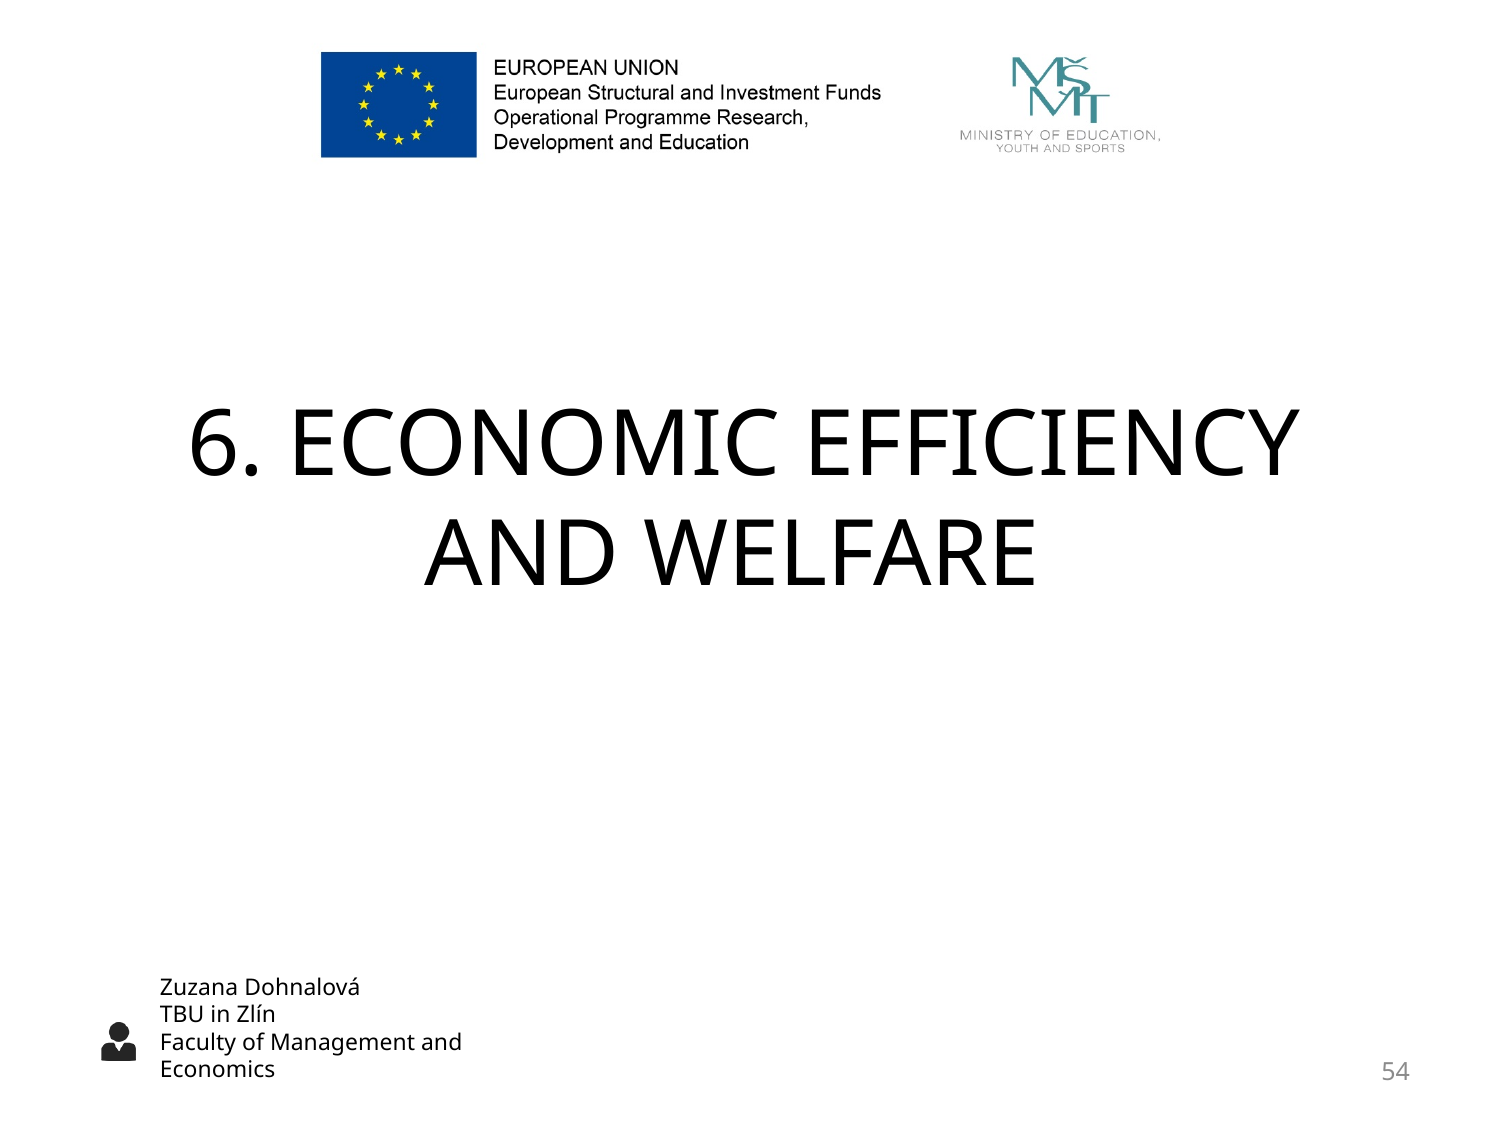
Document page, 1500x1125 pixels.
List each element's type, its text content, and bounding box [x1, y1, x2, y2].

slide_number 54 [1074, 1042, 1425, 1103]
title 6. ECONOMIC EFFICIENCY AND WELFARE [112, 373, 1376, 615]
picture [101, 1021, 136, 1062]
footer Zuzana Dohnalová TBU in Zlín Faculty of Management and Economics [145, 999, 538, 1083]
picture [268, 0, 1212, 210]
